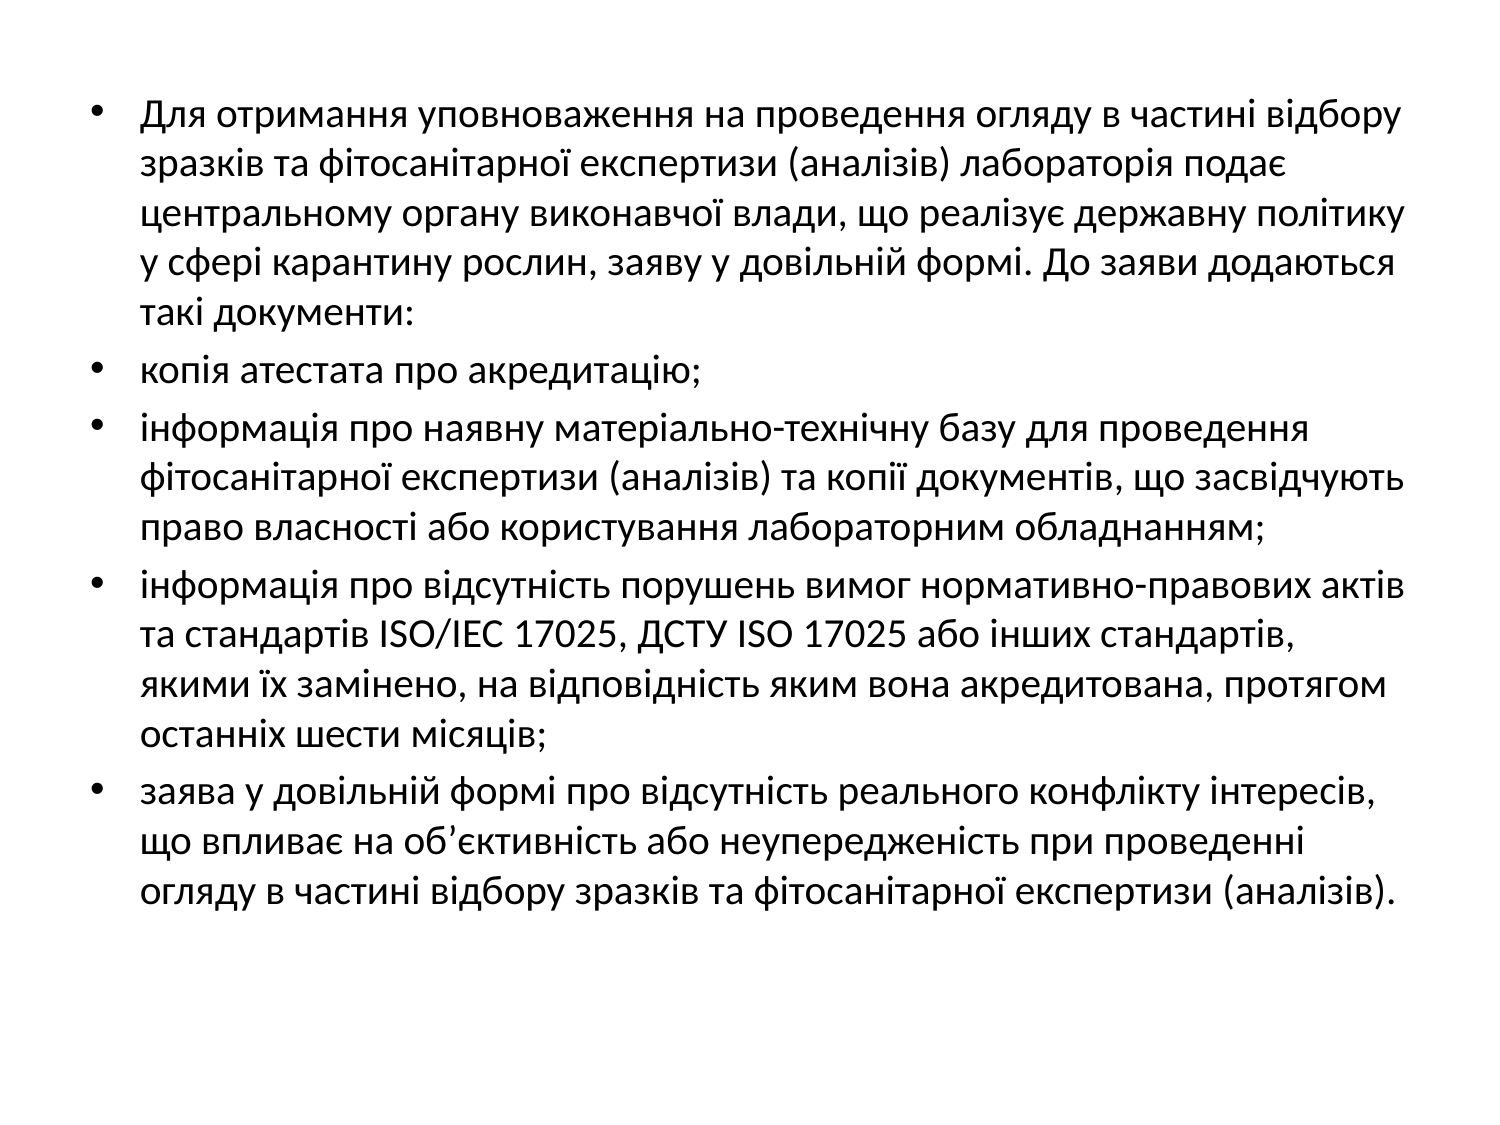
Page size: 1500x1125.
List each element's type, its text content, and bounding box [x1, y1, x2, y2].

list Для отримання уповноваження на проведення огляду в частині відбору зразків та фітосанітарної експертизи (аналізів) лабораторія подає центральному органу виконавчої влади, що реалізує державну політику у сфері карантину рослин, заяву у довільній формі. До заяви додаються такі документи: копія атестата про акредитацію; інформація про наявну матеріально-технічну базу для проведення фітосанітарної експертизи (аналізів) та копії документів, що засвідчують право власності або користування лабораторним обладнанням; інформація про відсутність порушень вимог нормативно-правових актів та стандартів ISO/IEC 17025, ДСТУ ISO 17025 або інших стандартів, якими їх замінено, на відповідність яким вона акредитована, протягом останніх шести місяців; заява у довільній формі про відсутність реального конфлікту інтересів, що впливає на об’єктивність або неупередженість при проведенні огляду в частині відбору зразків та фітосанітарної експертизи (аналізів). [75, 78, 1425, 1000]
